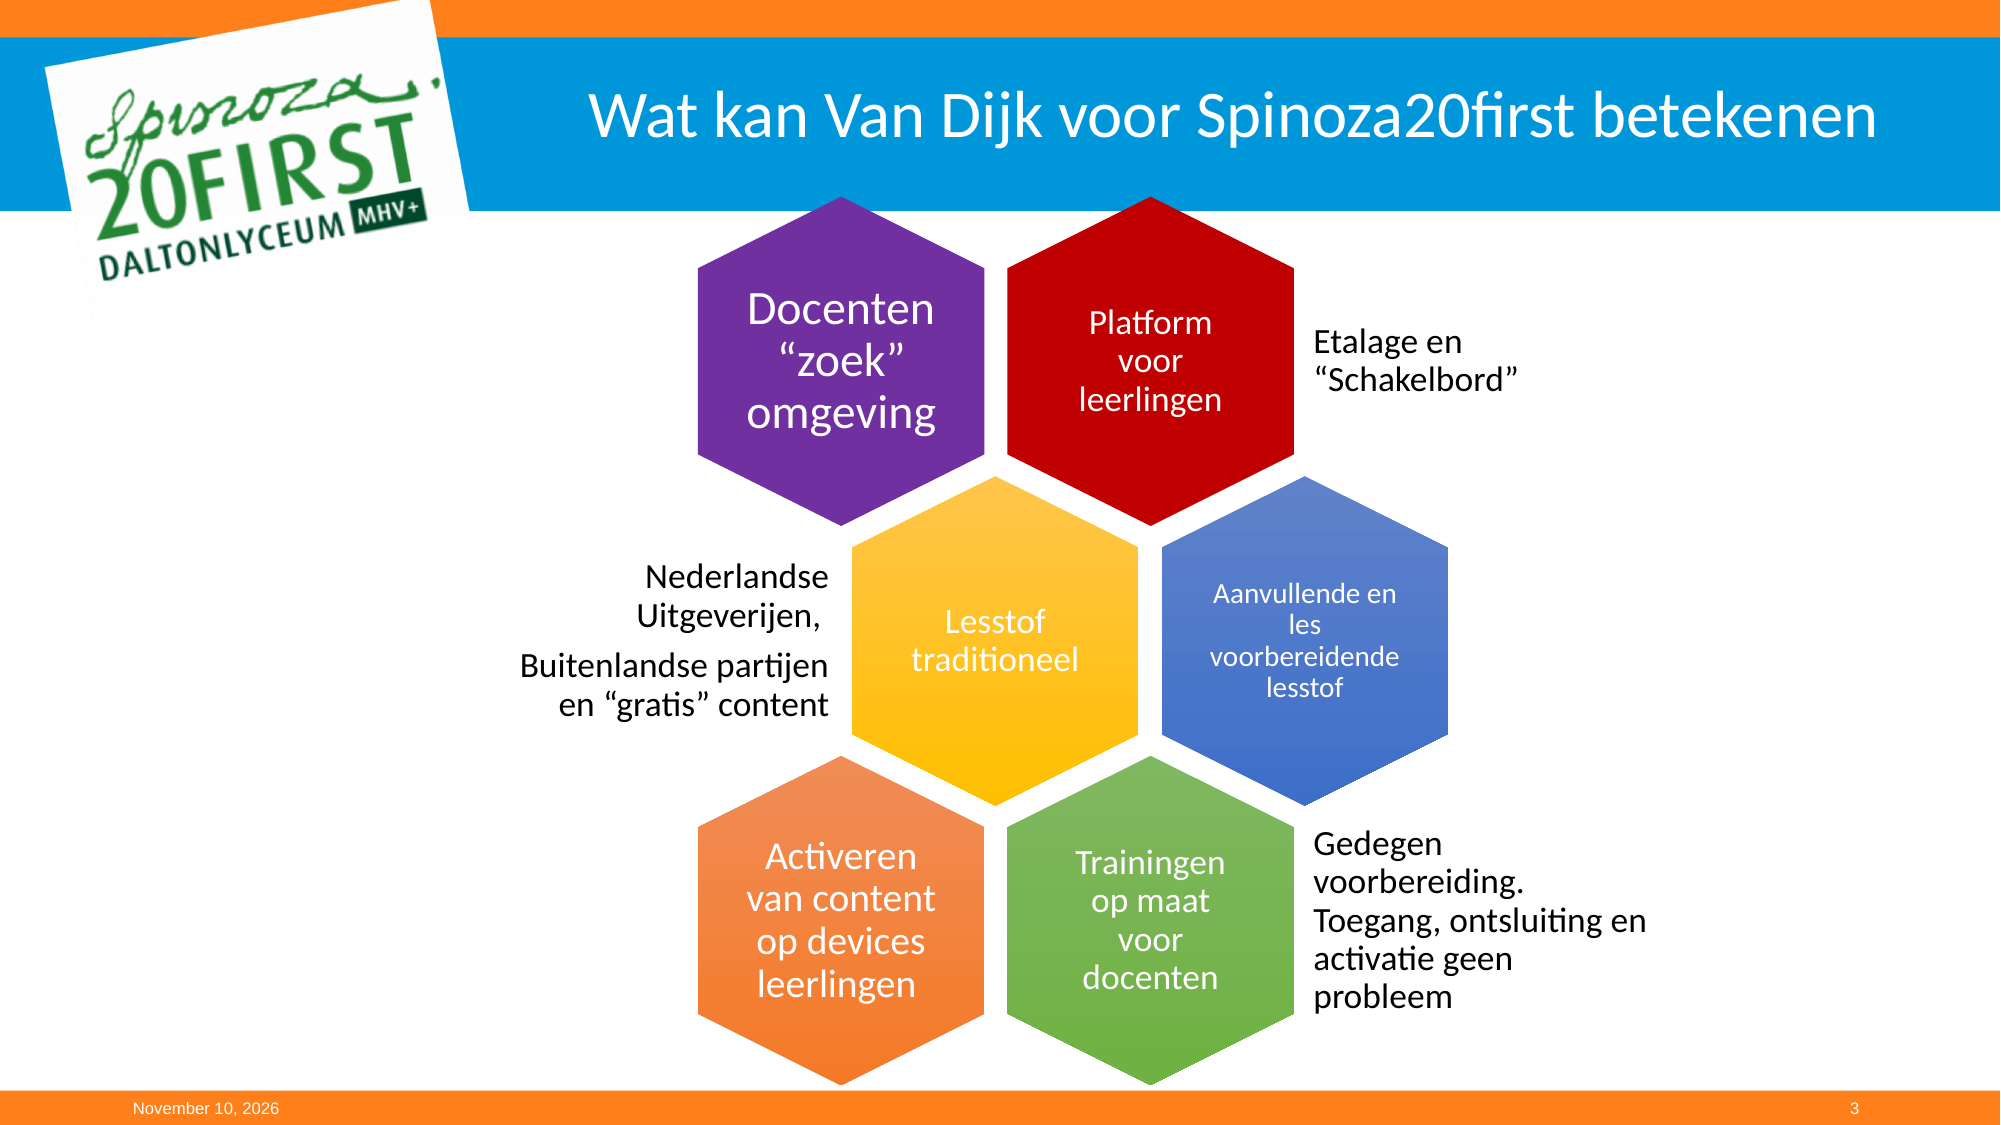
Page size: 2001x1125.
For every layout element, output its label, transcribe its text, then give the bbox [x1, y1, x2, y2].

text_box Wat kan Van Dijk voor Spinoza20first betekenen [573, 63, 1910, 158]
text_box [154, 196, 2000, 1086]
picture [46, 0, 466, 323]
